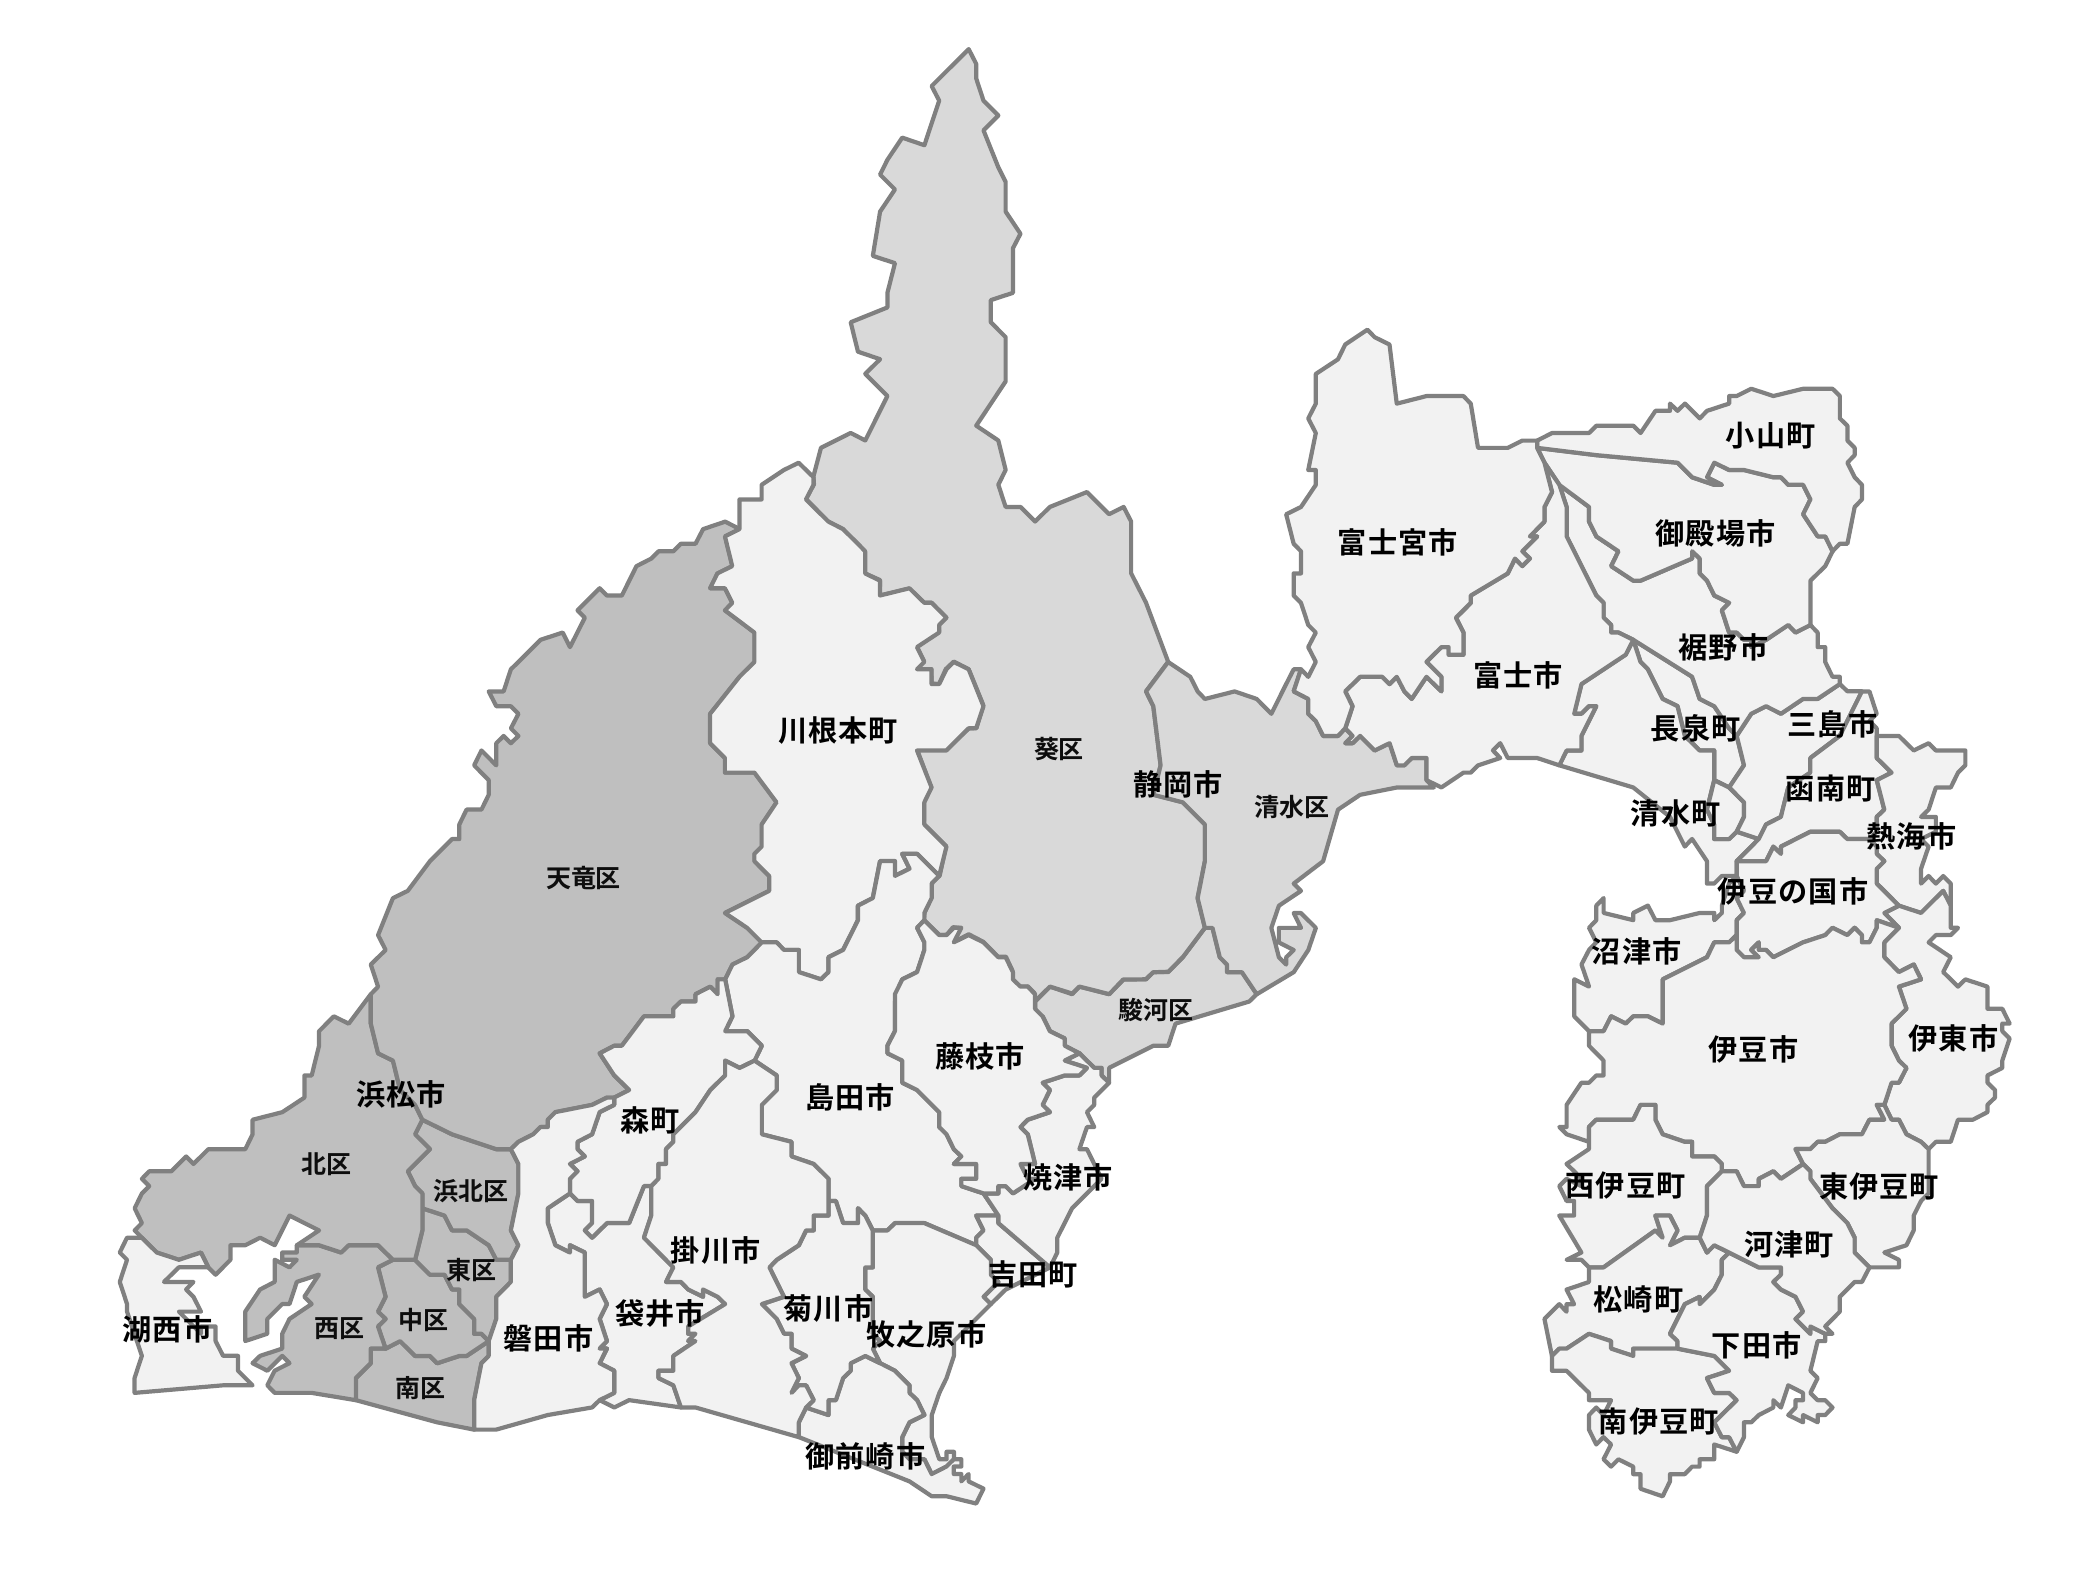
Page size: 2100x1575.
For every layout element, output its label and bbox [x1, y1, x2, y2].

text_box [106, 48, 2015, 1504]
